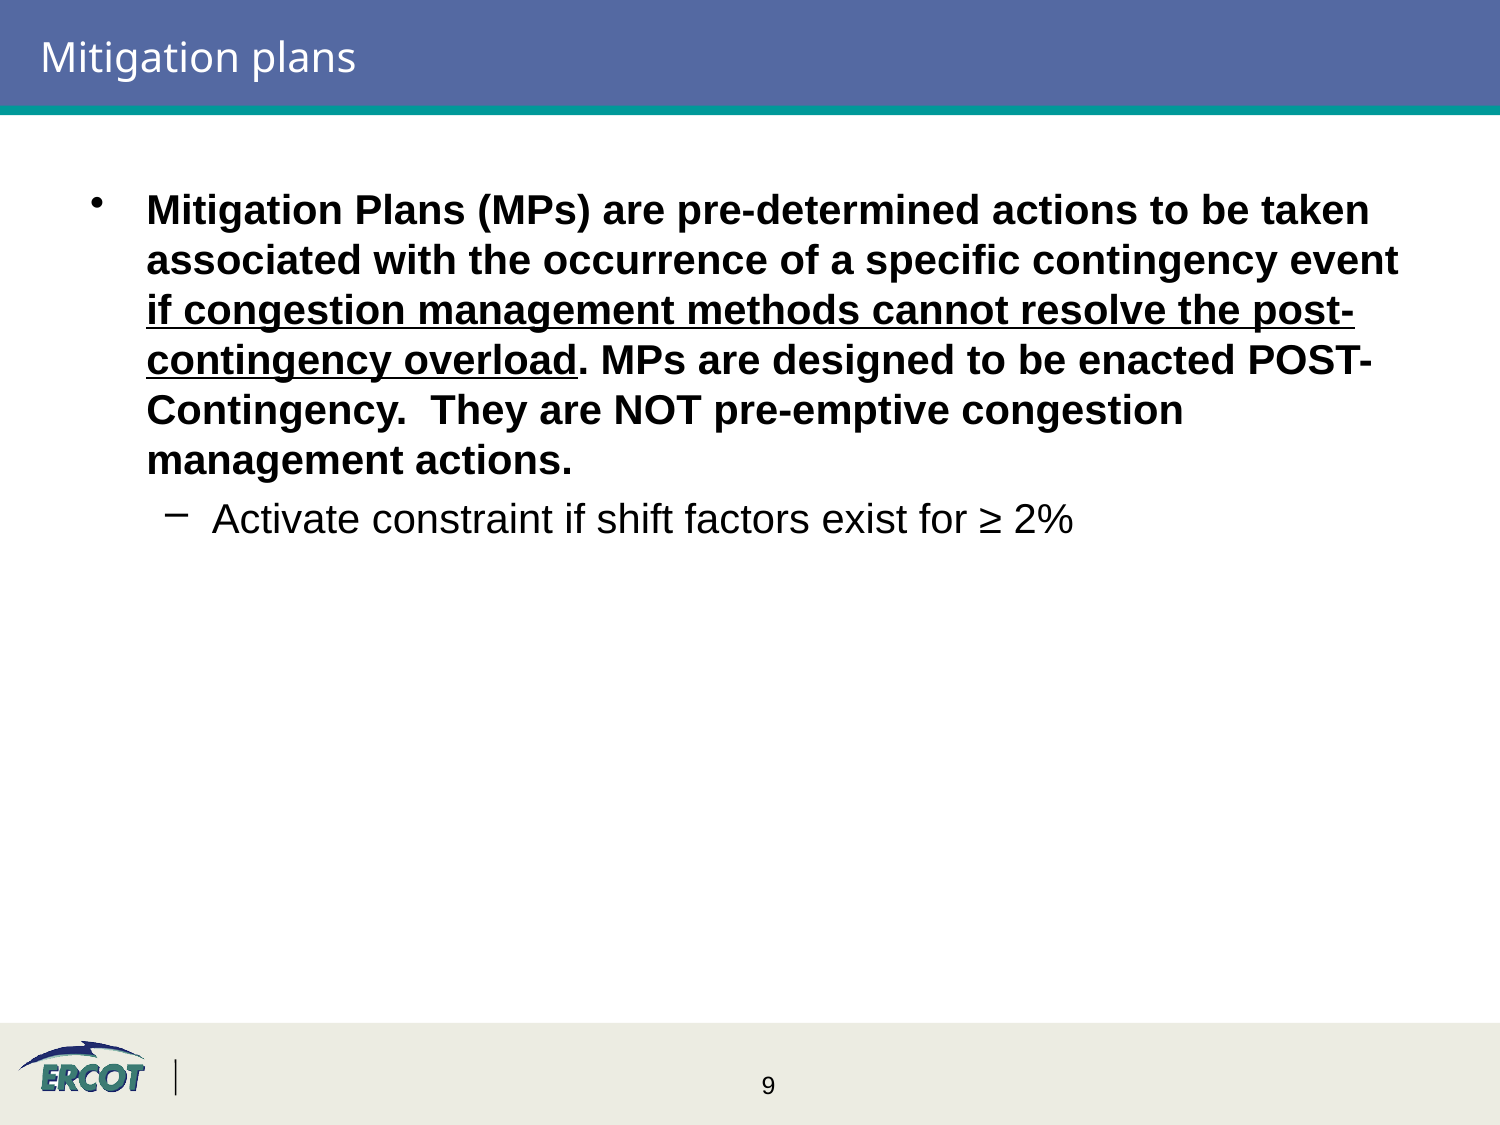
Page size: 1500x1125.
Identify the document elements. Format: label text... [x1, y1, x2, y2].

list Mitigation Plans (MPs) are pre-determined actions to be taken associated with the occurrence of a specific contingency event if congestion management methods cannot resolve the post-contingency overload. MPs are designed to be enacted POST-Contingency. They are NOT pre-emptive congestion management actions. Activate constraint if shift factors exist for ≥ 2% [74, 174, 1426, 951]
title Mitigation plans [24, 0, 1451, 113]
picture [10, 1031, 151, 1111]
